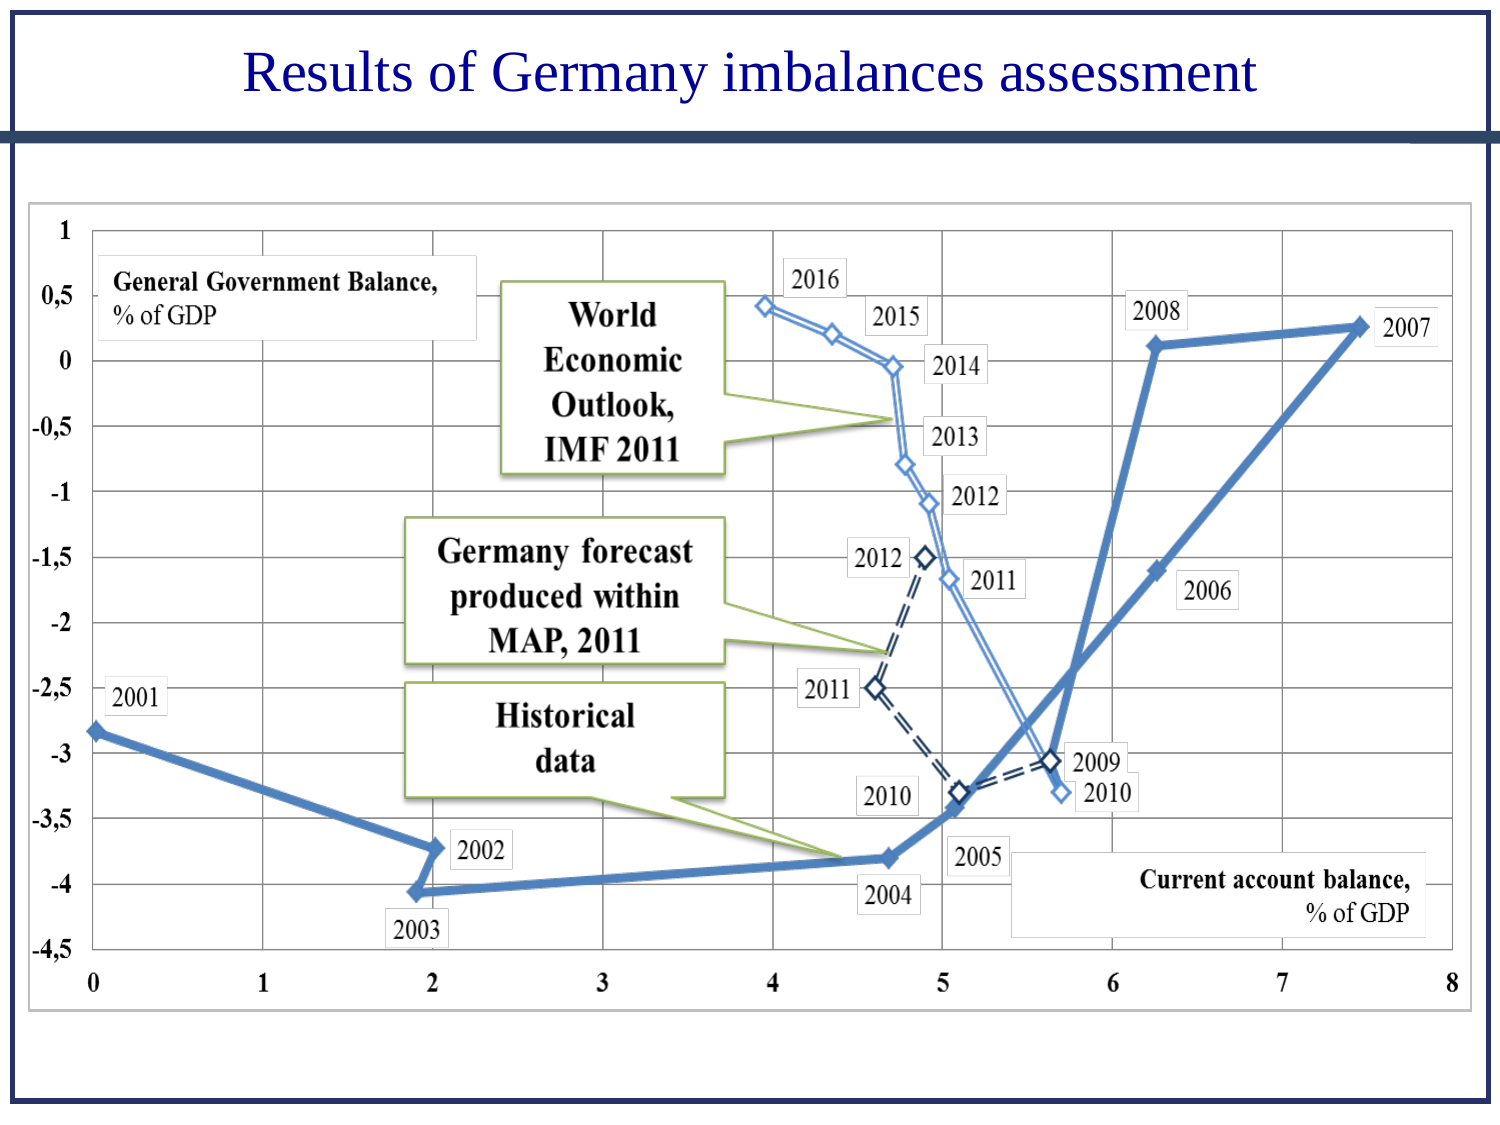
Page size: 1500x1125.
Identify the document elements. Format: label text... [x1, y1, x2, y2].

title Results of Germany imbalances assessment [12, 0, 1489, 138]
picture [28, 202, 1472, 1012]
text_box [12, 138, 1489, 1101]
